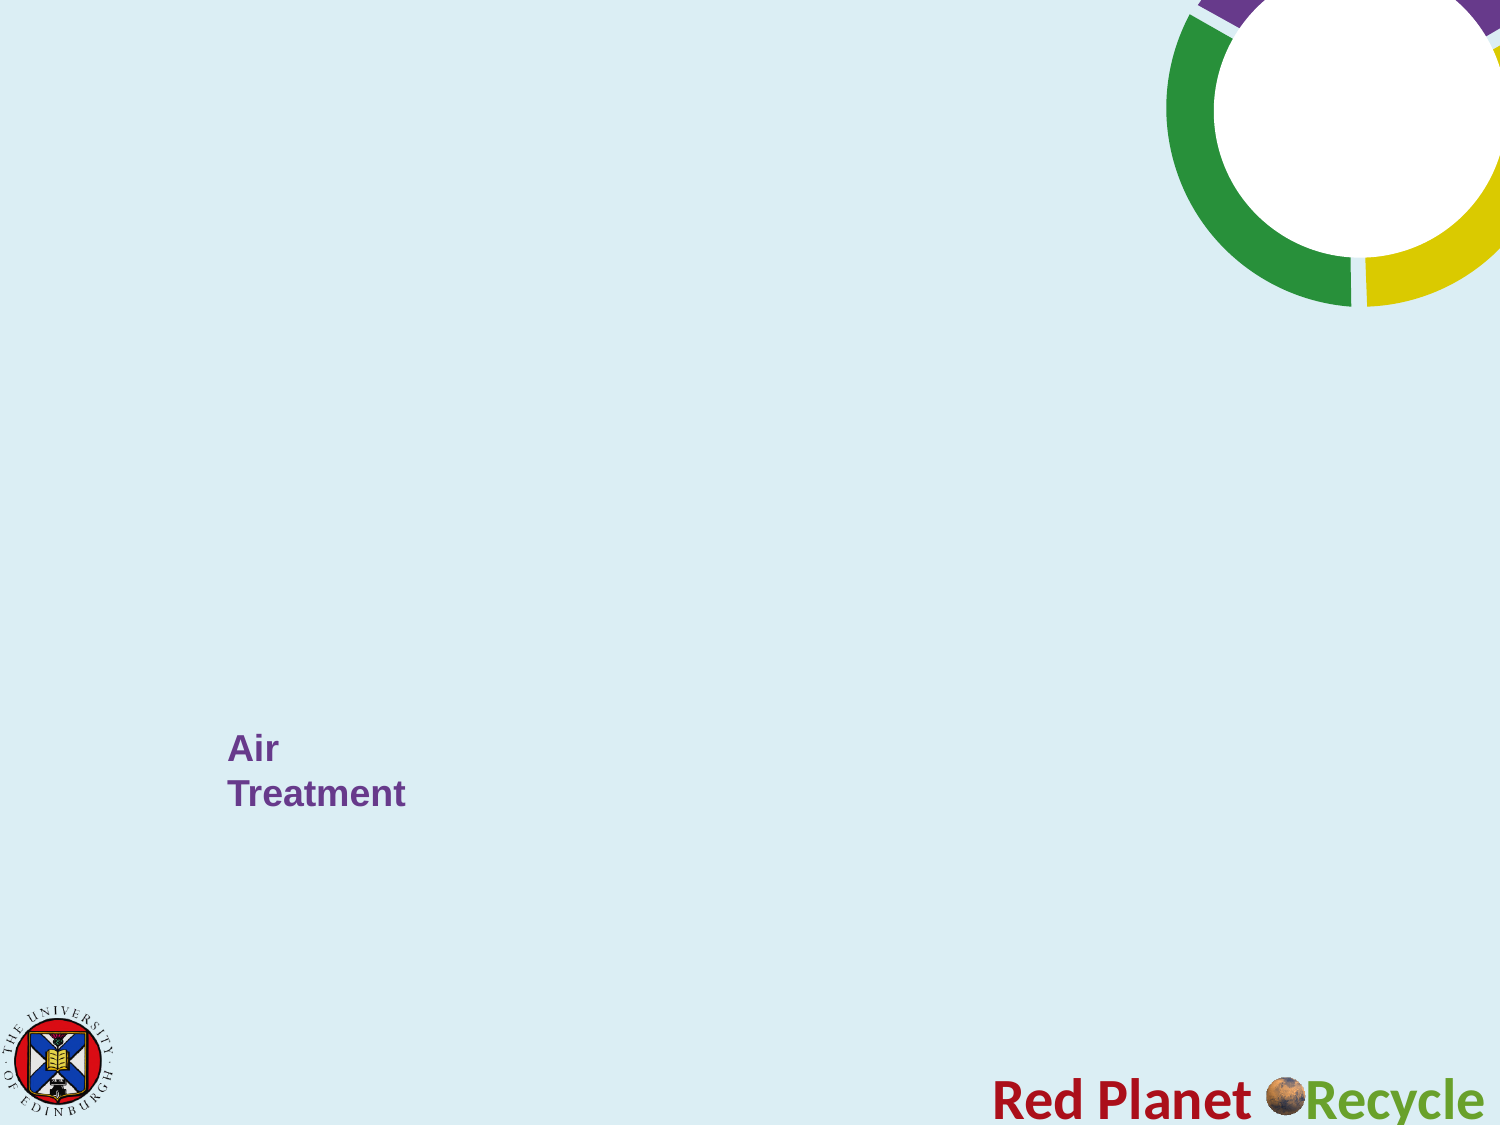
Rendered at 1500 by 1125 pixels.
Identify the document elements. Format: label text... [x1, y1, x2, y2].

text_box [1141, 0, 1500, 336]
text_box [2, 1005, 1500, 1125]
text_box Air Treatment [212, 716, 597, 821]
